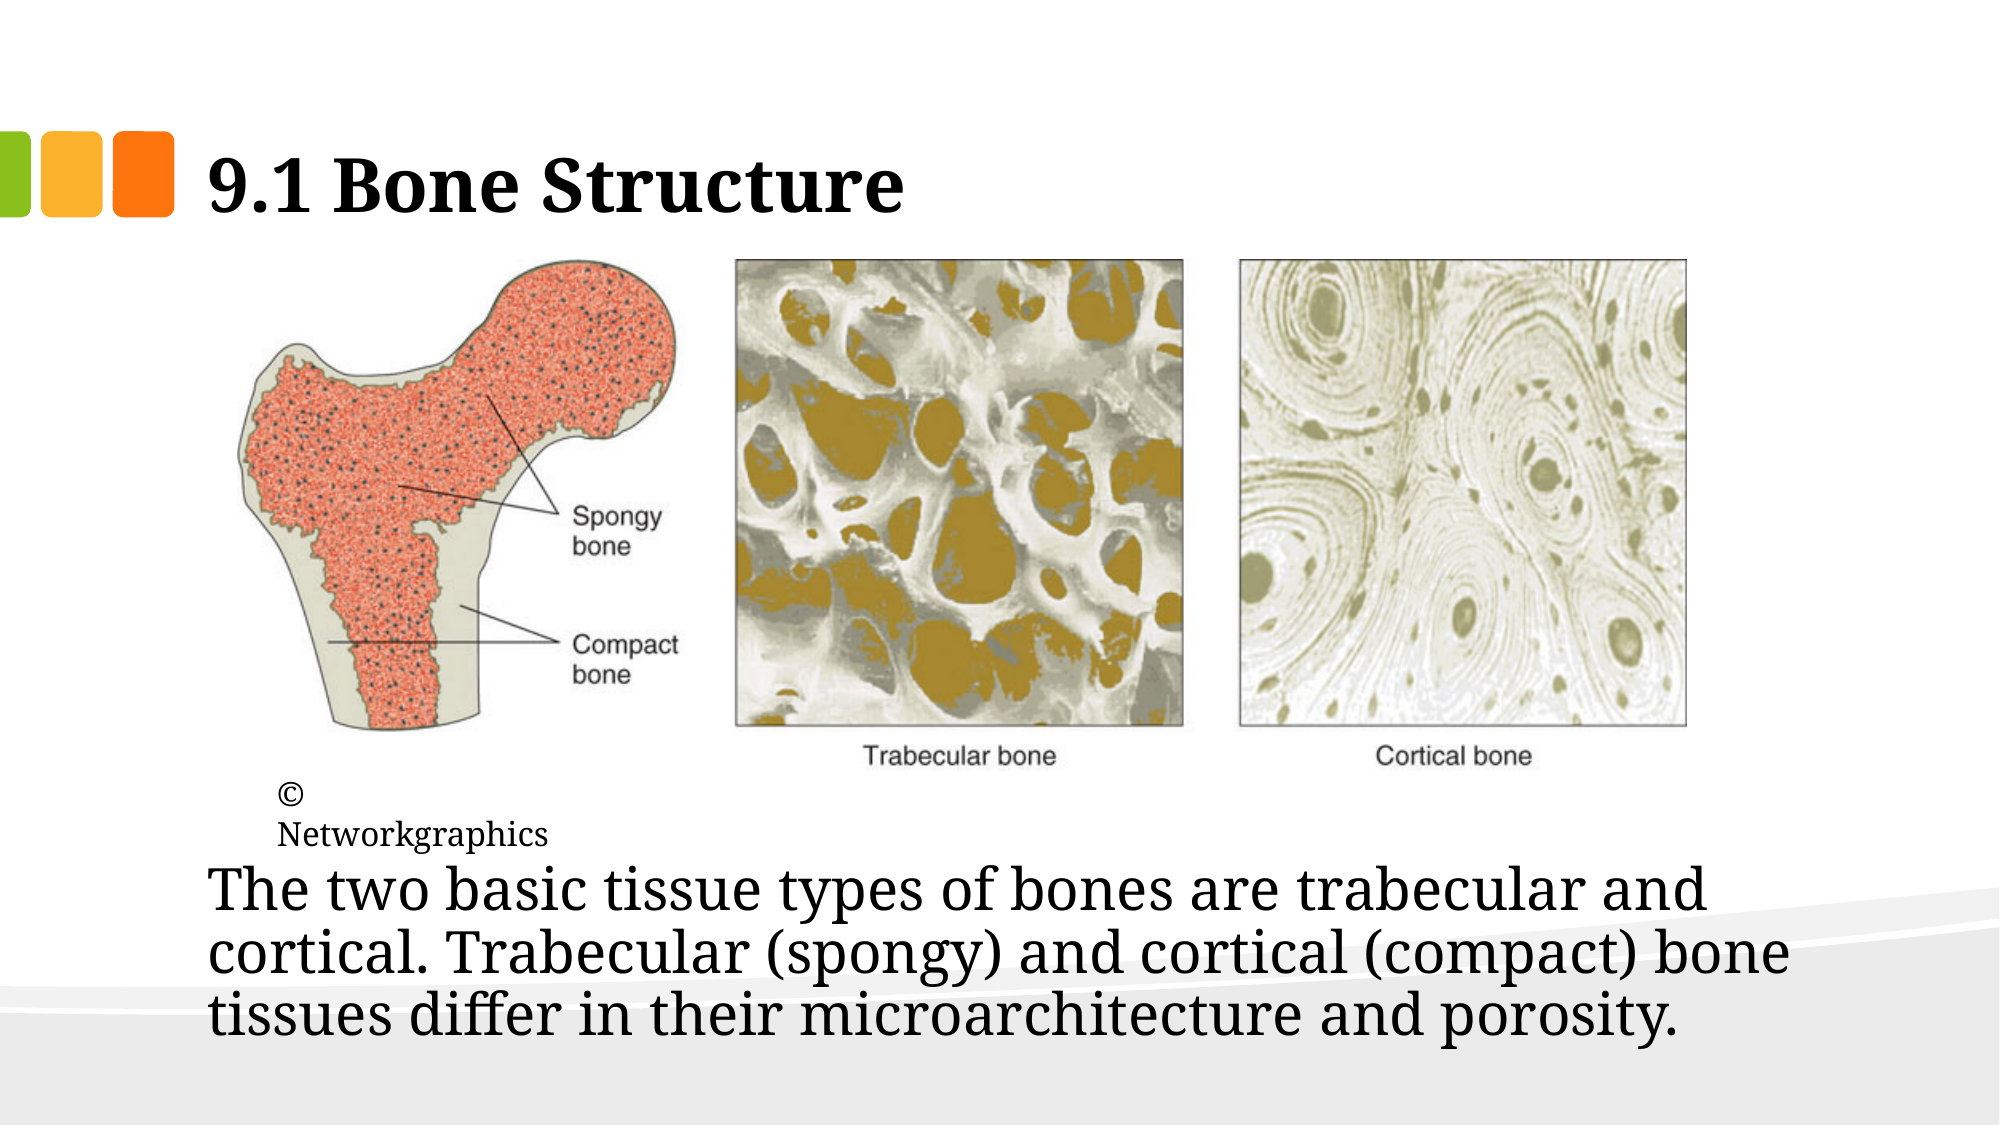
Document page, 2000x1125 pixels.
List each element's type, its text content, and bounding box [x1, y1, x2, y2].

title 9.1 Bone Structure [187, 24, 1787, 238]
text_box © Networkgraphics [262, 772, 575, 860]
list The two basic tissue types of bones are trabecular and cortical. Trabecular (spongy) and cortical (compact) bone tissues differ in their microarchitecture and porosity. [187, 849, 1838, 1092]
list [236, 258, 1688, 772]
